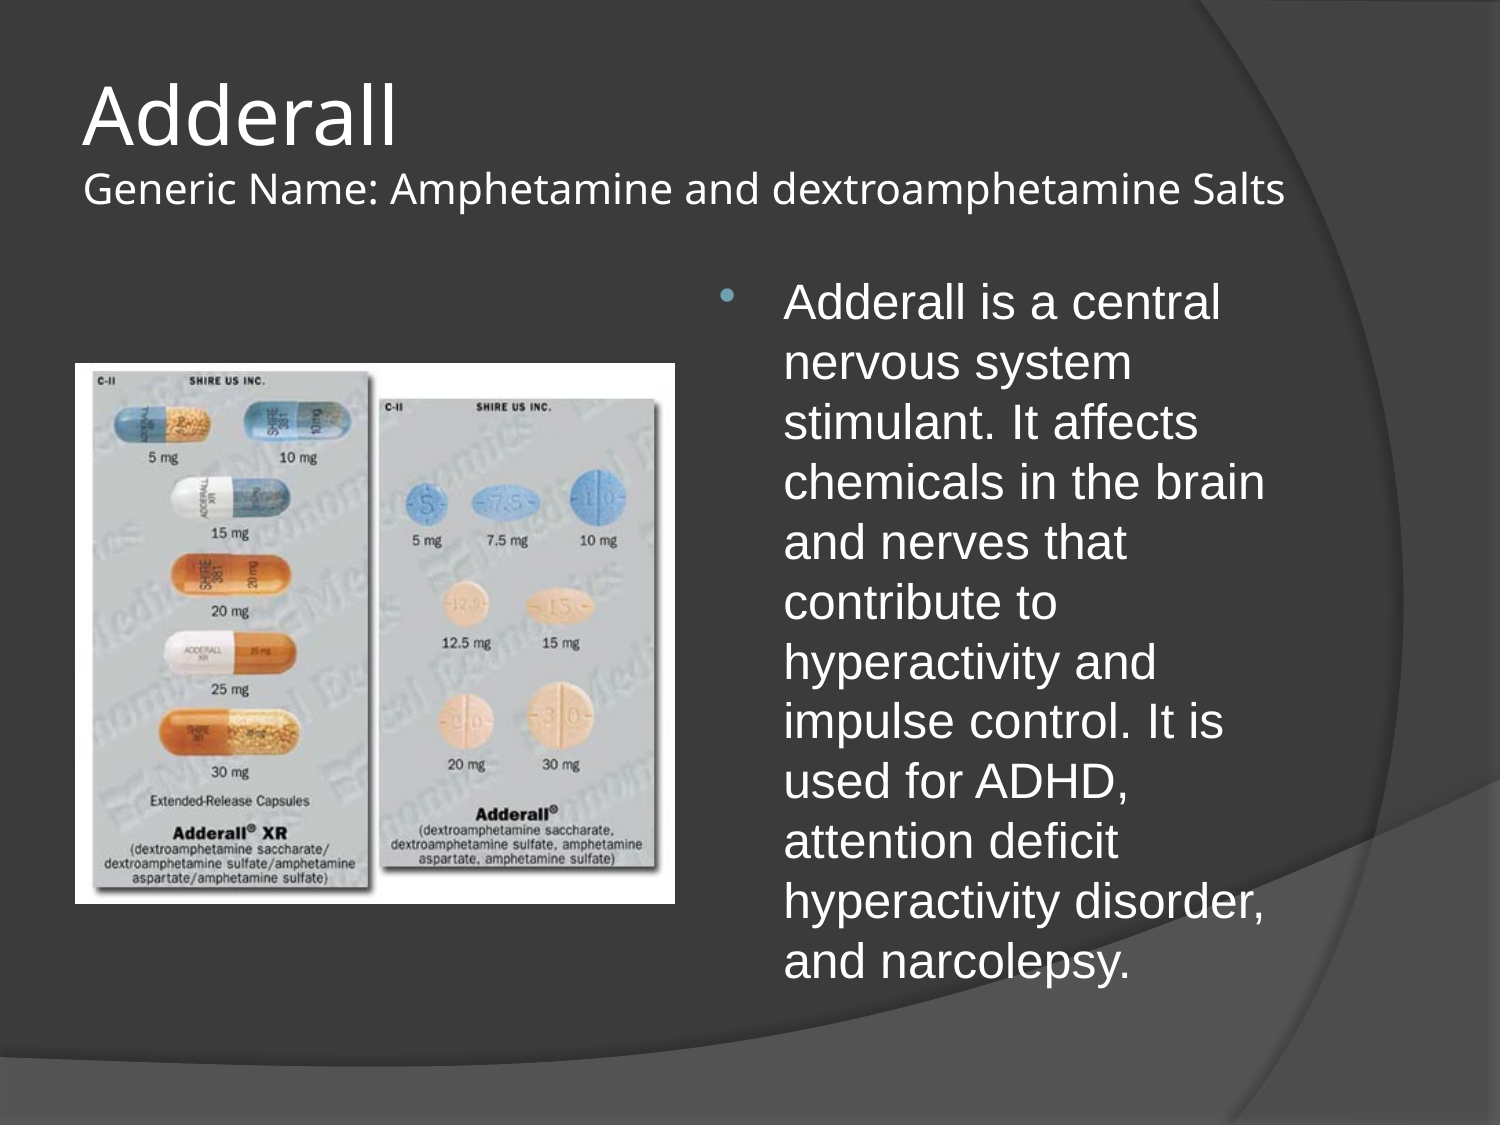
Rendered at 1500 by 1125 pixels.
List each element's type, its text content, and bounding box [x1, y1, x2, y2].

title Adderall Generic Name: Amphetamine and dextroamphetamine Salts [75, 45, 1300, 233]
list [74, 363, 676, 904]
list Adderall is a central nervous system stimulant. It affects chemicals in the brain and nerves that contribute to hyperactivity and impulse control. It is used for ADHD, attention deficit hyperactivity disorder, and narcolepsy. [699, 262, 1300, 1005]
